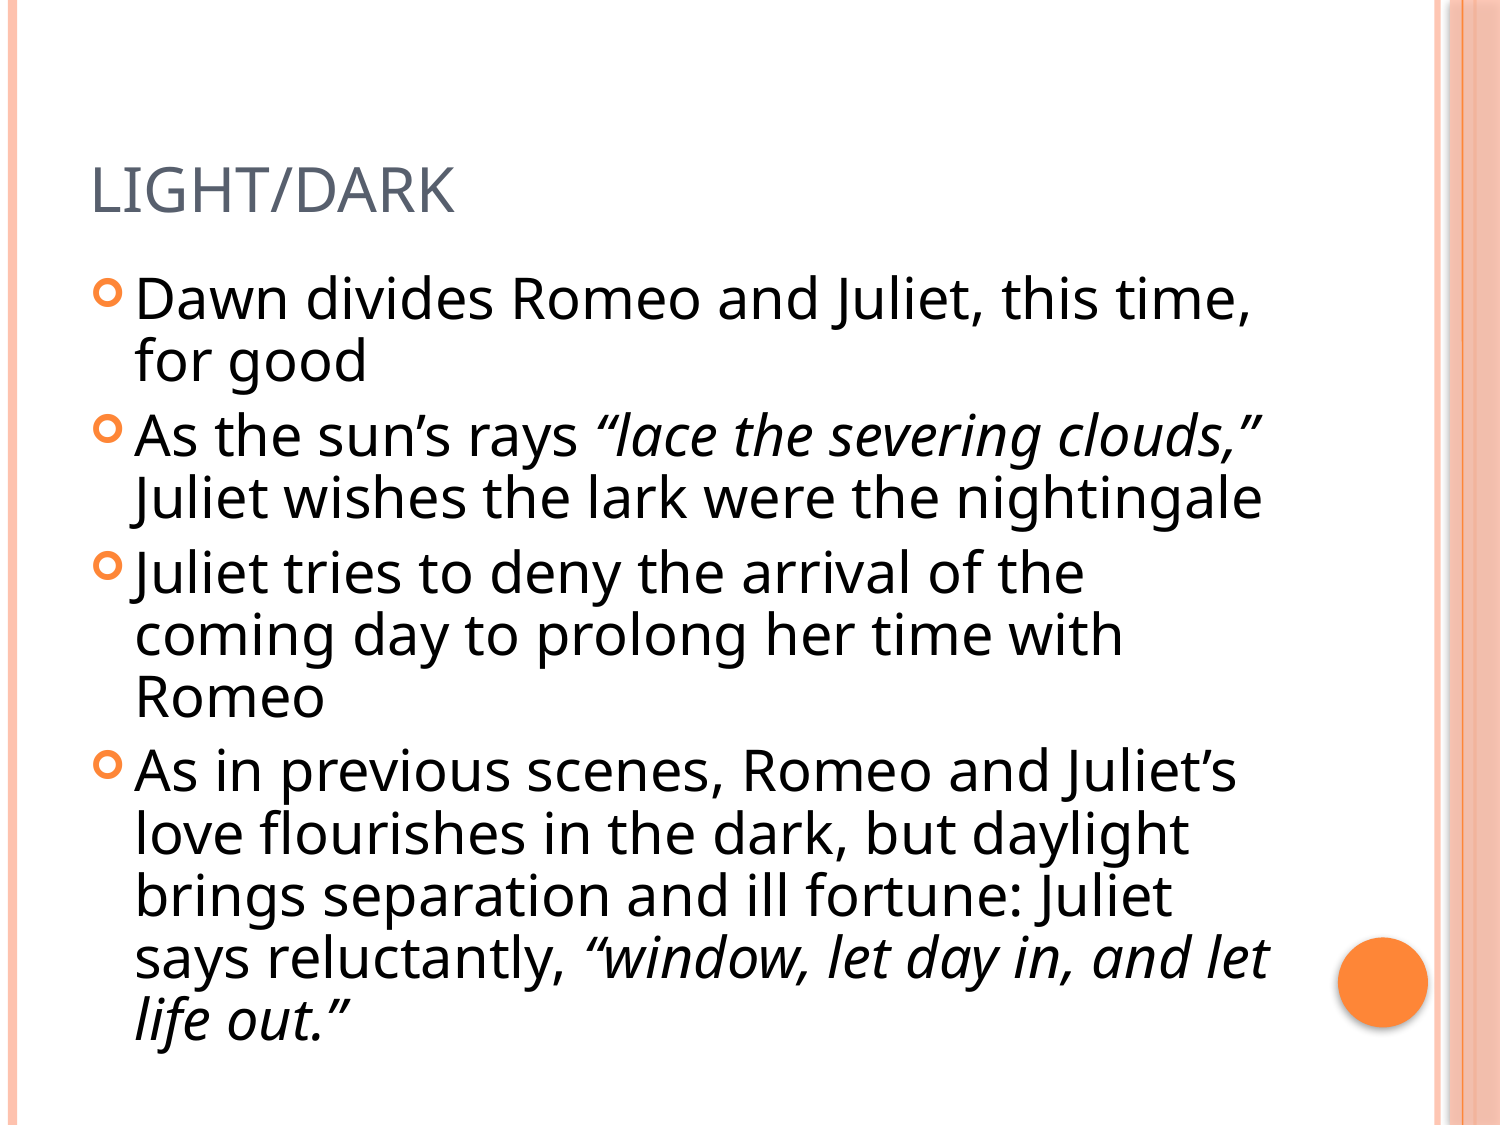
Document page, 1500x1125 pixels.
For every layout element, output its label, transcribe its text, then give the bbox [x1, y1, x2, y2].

title Light/Dark [75, 45, 1300, 233]
list Dawn divides Romeo and Juliet, this time, for good As the sun’s rays “lace the severing clouds,” Juliet wishes the lark were the nightingale Juliet tries to deny the arrival of the coming day to prolong her time with Romeo As in previous scenes, Romeo and Juliet’s love flourishes in the dark, but daylight brings separation and ill fortune: Juliet says reluctantly, “window, let day in, and let life out.” [75, 262, 1300, 1062]
